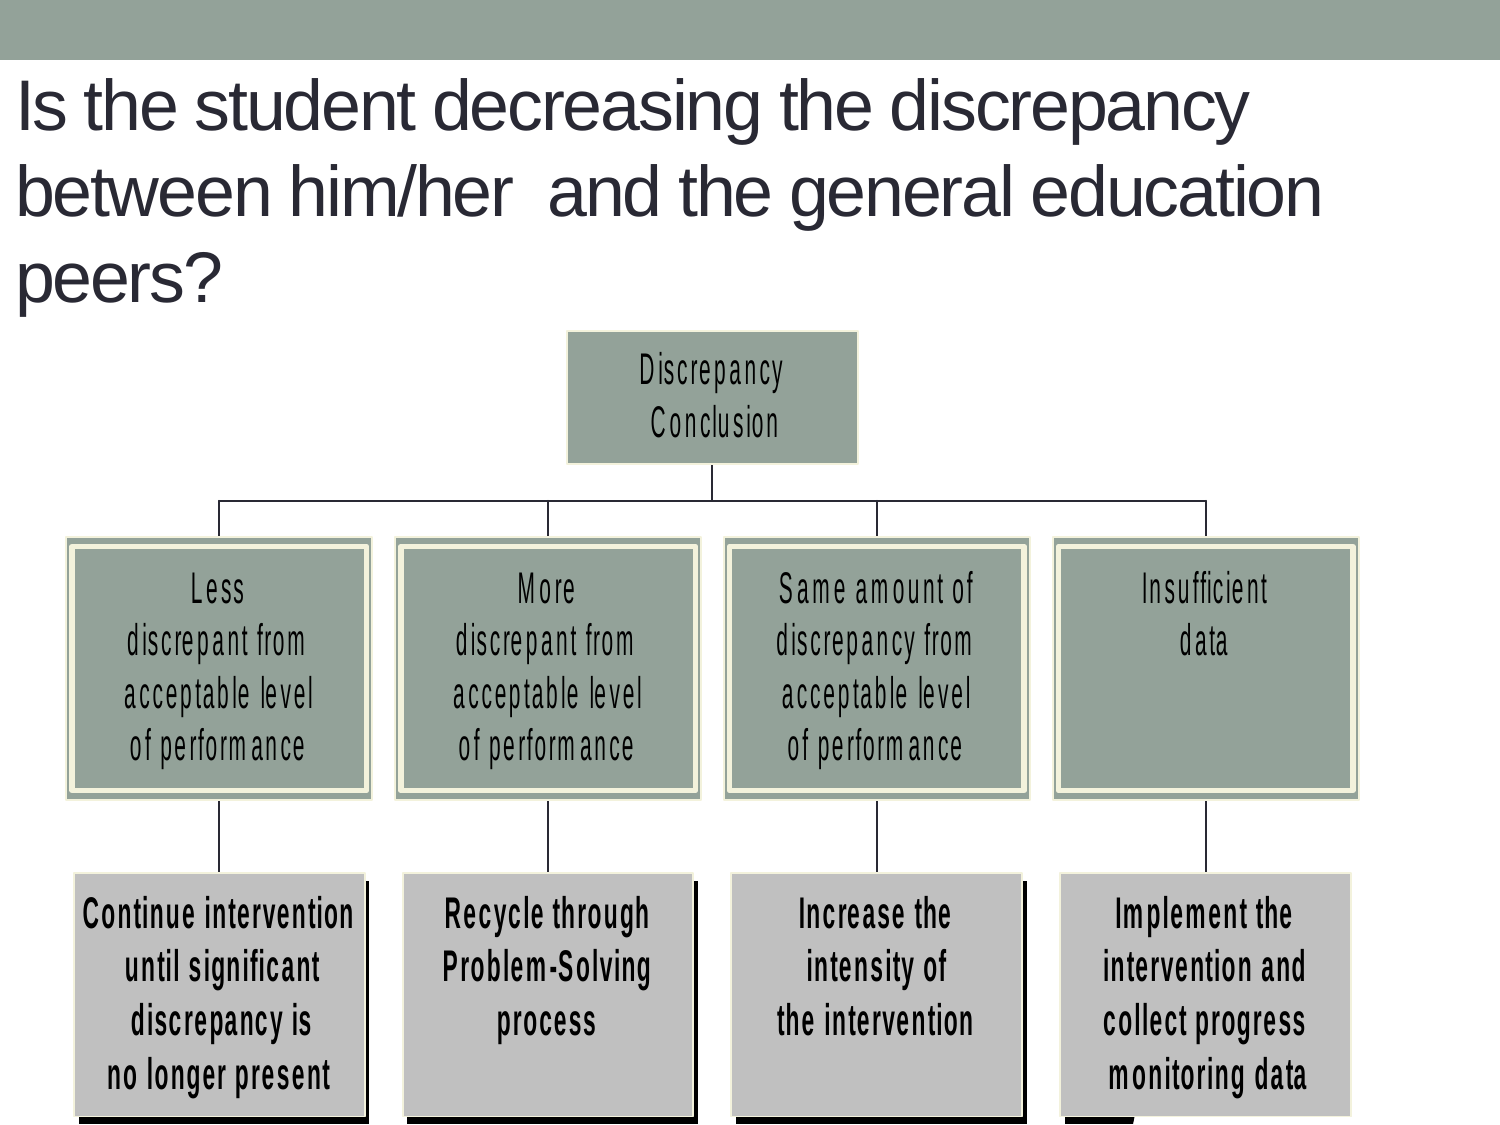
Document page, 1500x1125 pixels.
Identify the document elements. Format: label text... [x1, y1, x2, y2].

title Is the student decreasing the discrepancy between him/her and the general education peers? [0, 50, 1500, 325]
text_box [62, 324, 1363, 1125]
